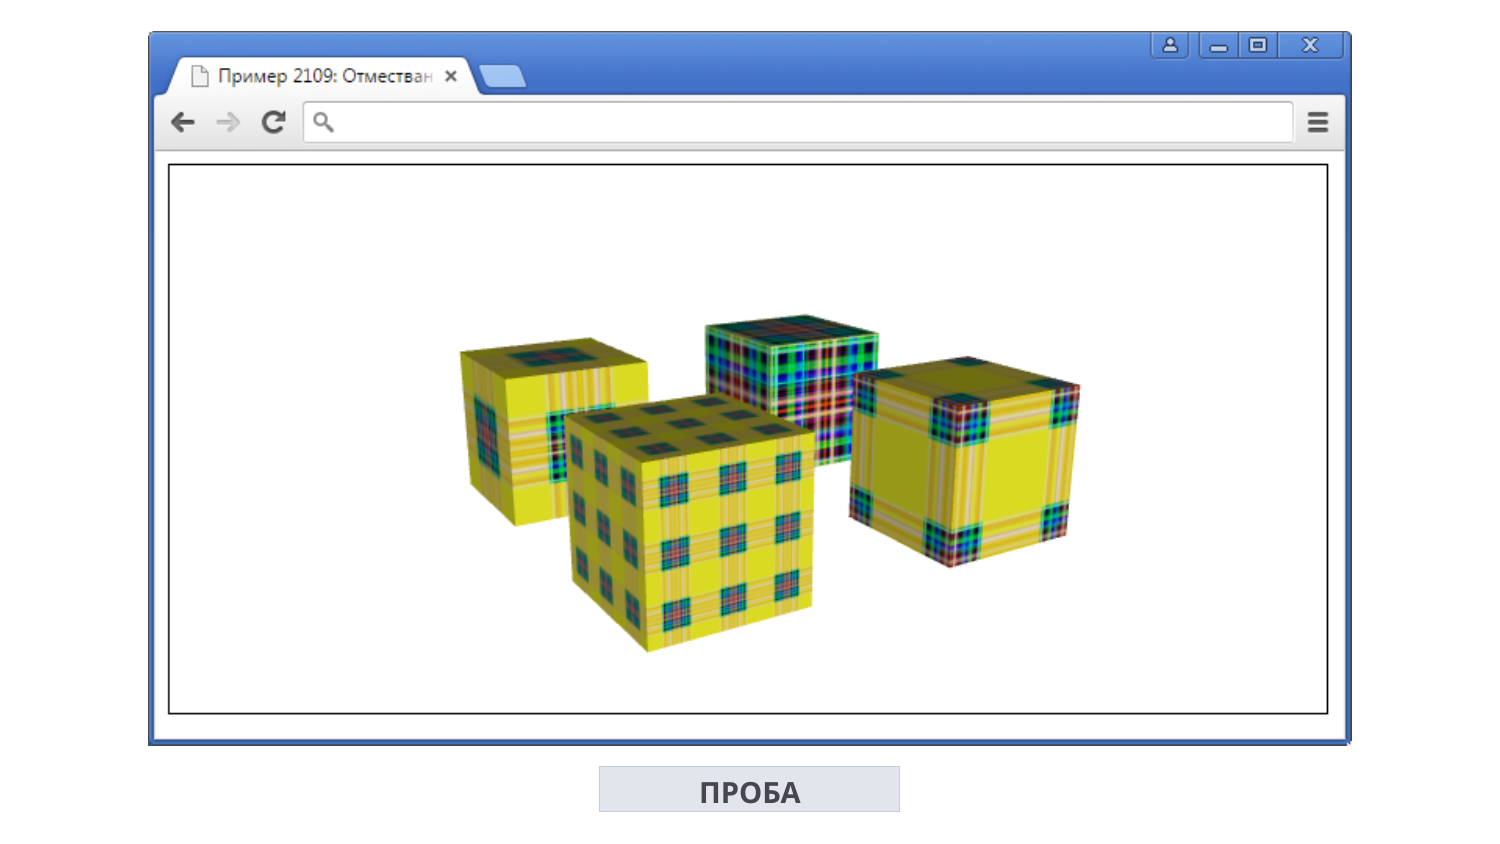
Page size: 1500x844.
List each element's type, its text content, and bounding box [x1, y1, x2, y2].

text_box ПРОБА [599, 766, 900, 812]
picture [148, 31, 1352, 747]
